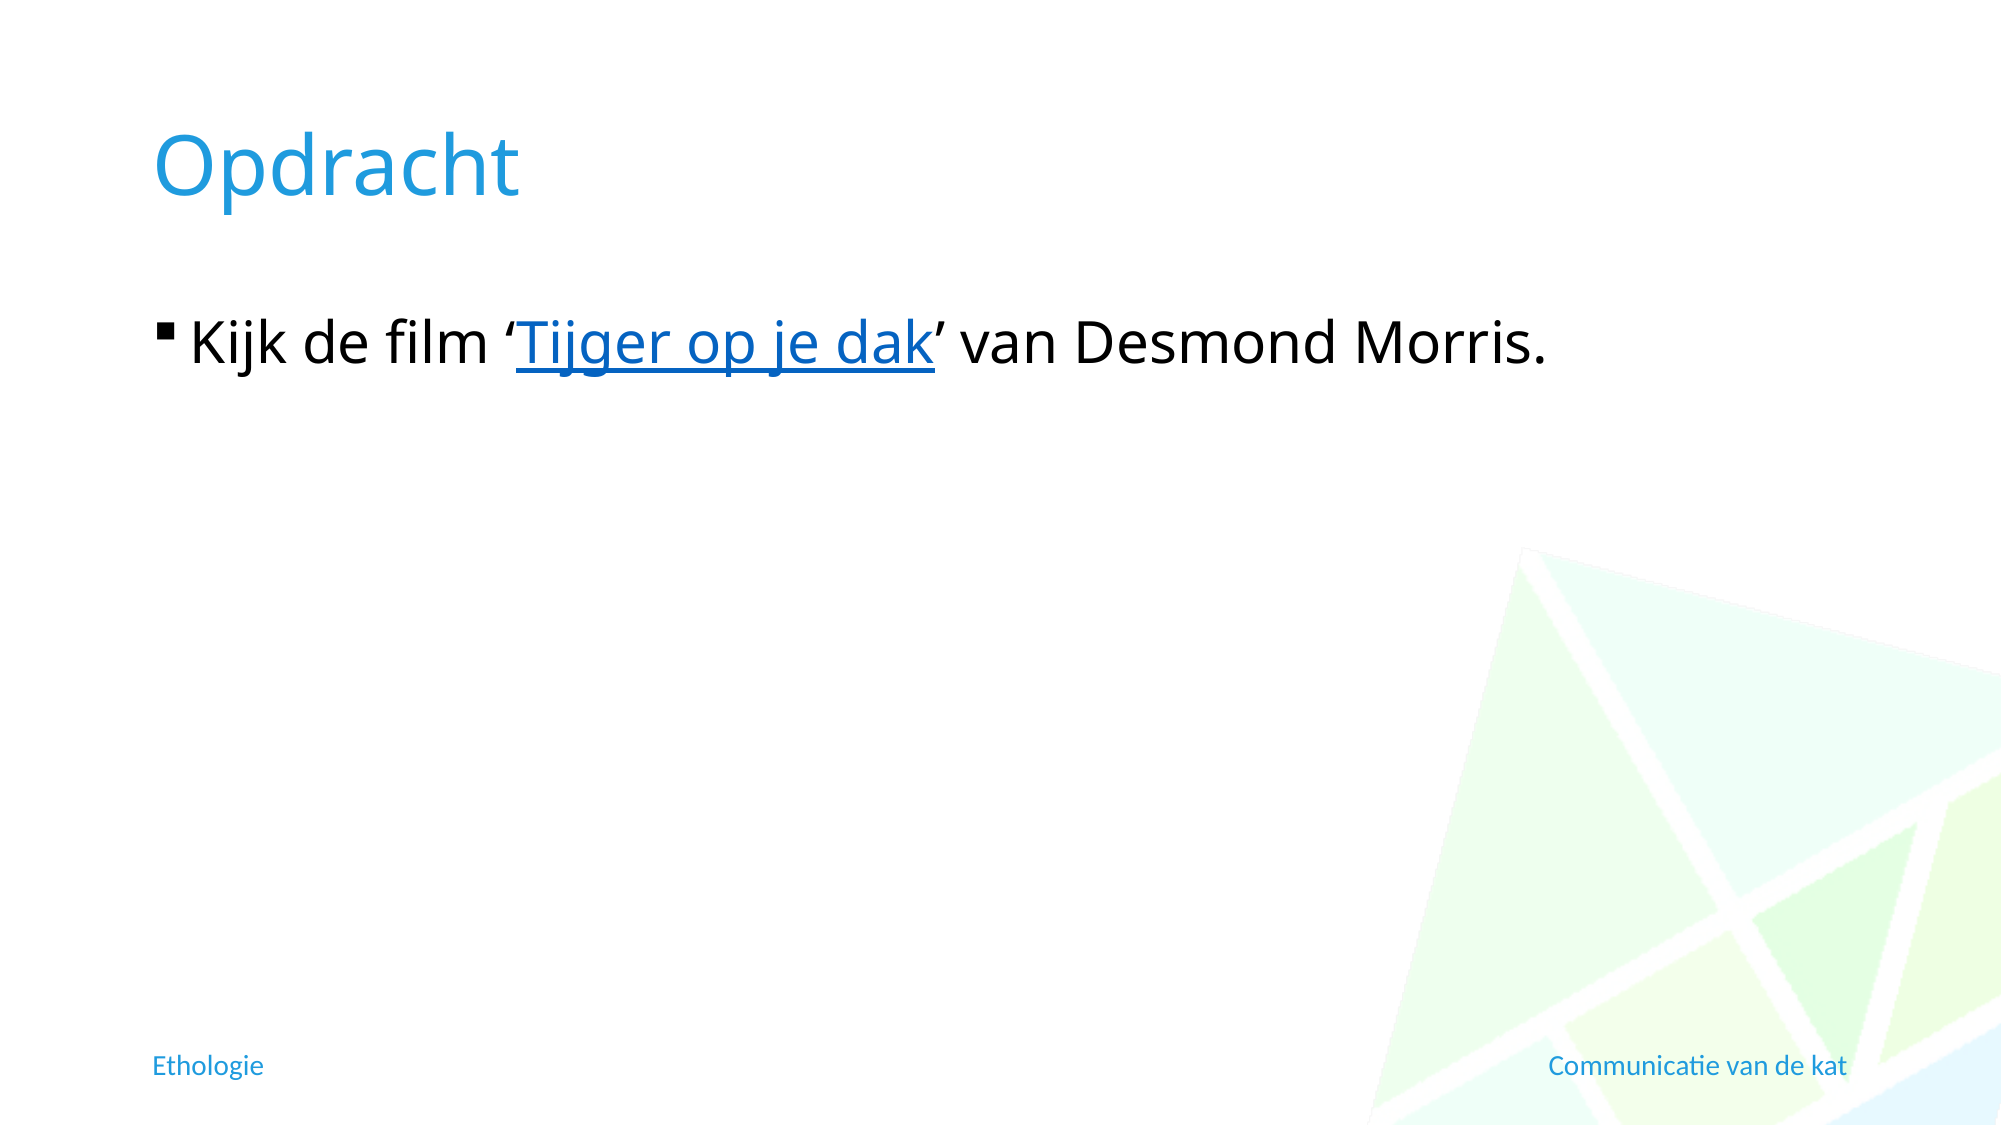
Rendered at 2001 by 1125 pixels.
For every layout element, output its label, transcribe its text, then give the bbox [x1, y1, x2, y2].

list Kijk de film ‘Tijger op je dak’ van Desmond Morris. [137, 299, 1863, 1014]
list Communicatie van de kat [1412, 1042, 1863, 1103]
list Ethologie [137, 1042, 588, 1103]
title Opdracht [137, 59, 1863, 278]
